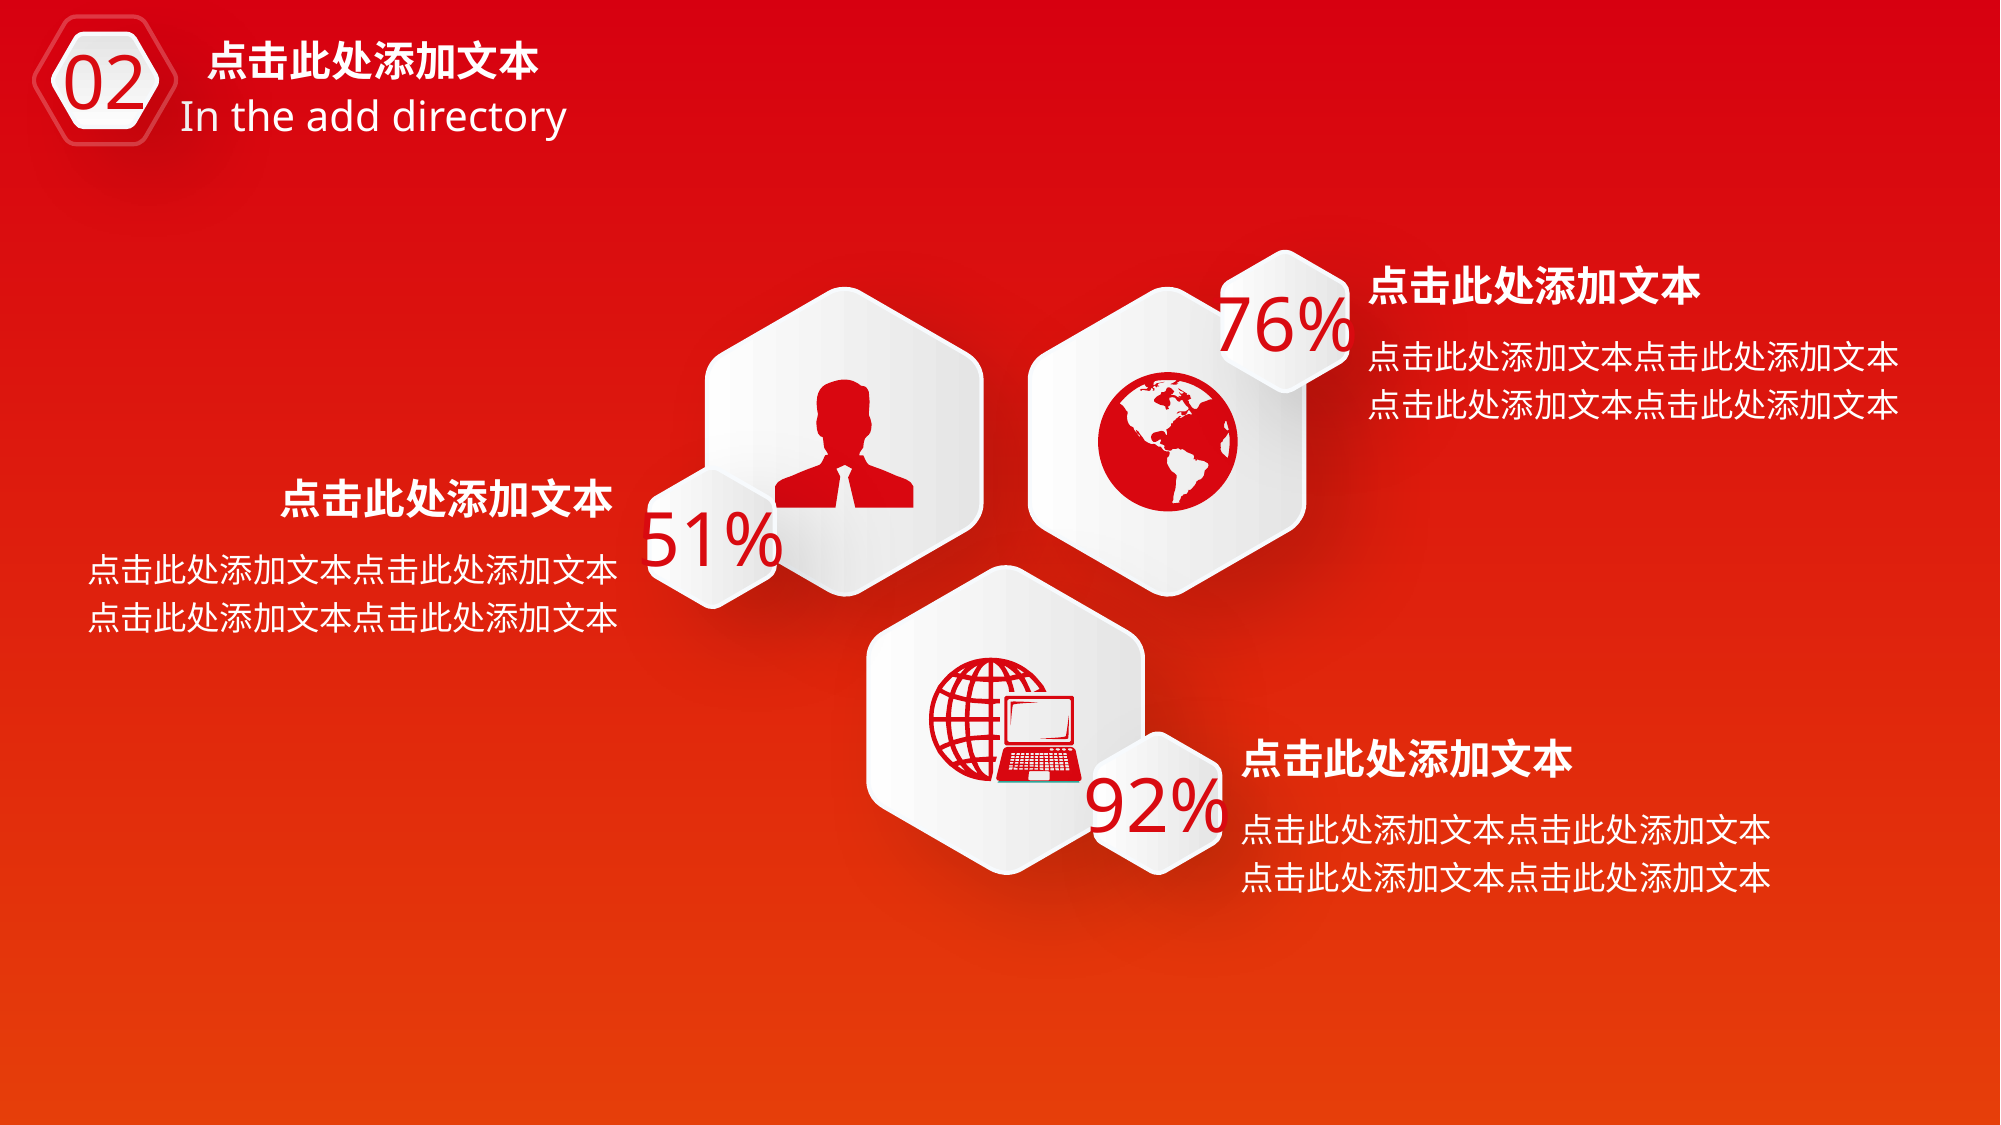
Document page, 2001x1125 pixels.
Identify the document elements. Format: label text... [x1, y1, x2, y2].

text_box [34, 16, 177, 145]
text_box 点击此处添加文本 [1356, 251, 1737, 317]
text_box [1086, 733, 1229, 873]
text_box 点击此处添加文本 [265, 465, 649, 531]
text_box 点击此处添加文本点击此处添加文本 点击此处添加文本点击此处添加文本 [1353, 320, 1930, 432]
text_box In the add directory [223, 82, 582, 148]
text_box 点击此处添加文本 [191, 27, 556, 82]
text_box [707, 288, 982, 595]
text_box 点击此处添加文本点击此处添加文本 点击此处添加文本点击此处添加文本 [1225, 794, 1802, 905]
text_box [868, 567, 1143, 873]
text_box 点击此处添加文本 [1225, 725, 1609, 791]
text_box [648, 467, 776, 608]
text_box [1029, 288, 1305, 595]
text_box 点击此处添加文本点击此处添加文本 点击此处添加文本点击此处添加文本 [72, 534, 649, 645]
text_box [1214, 251, 1356, 392]
